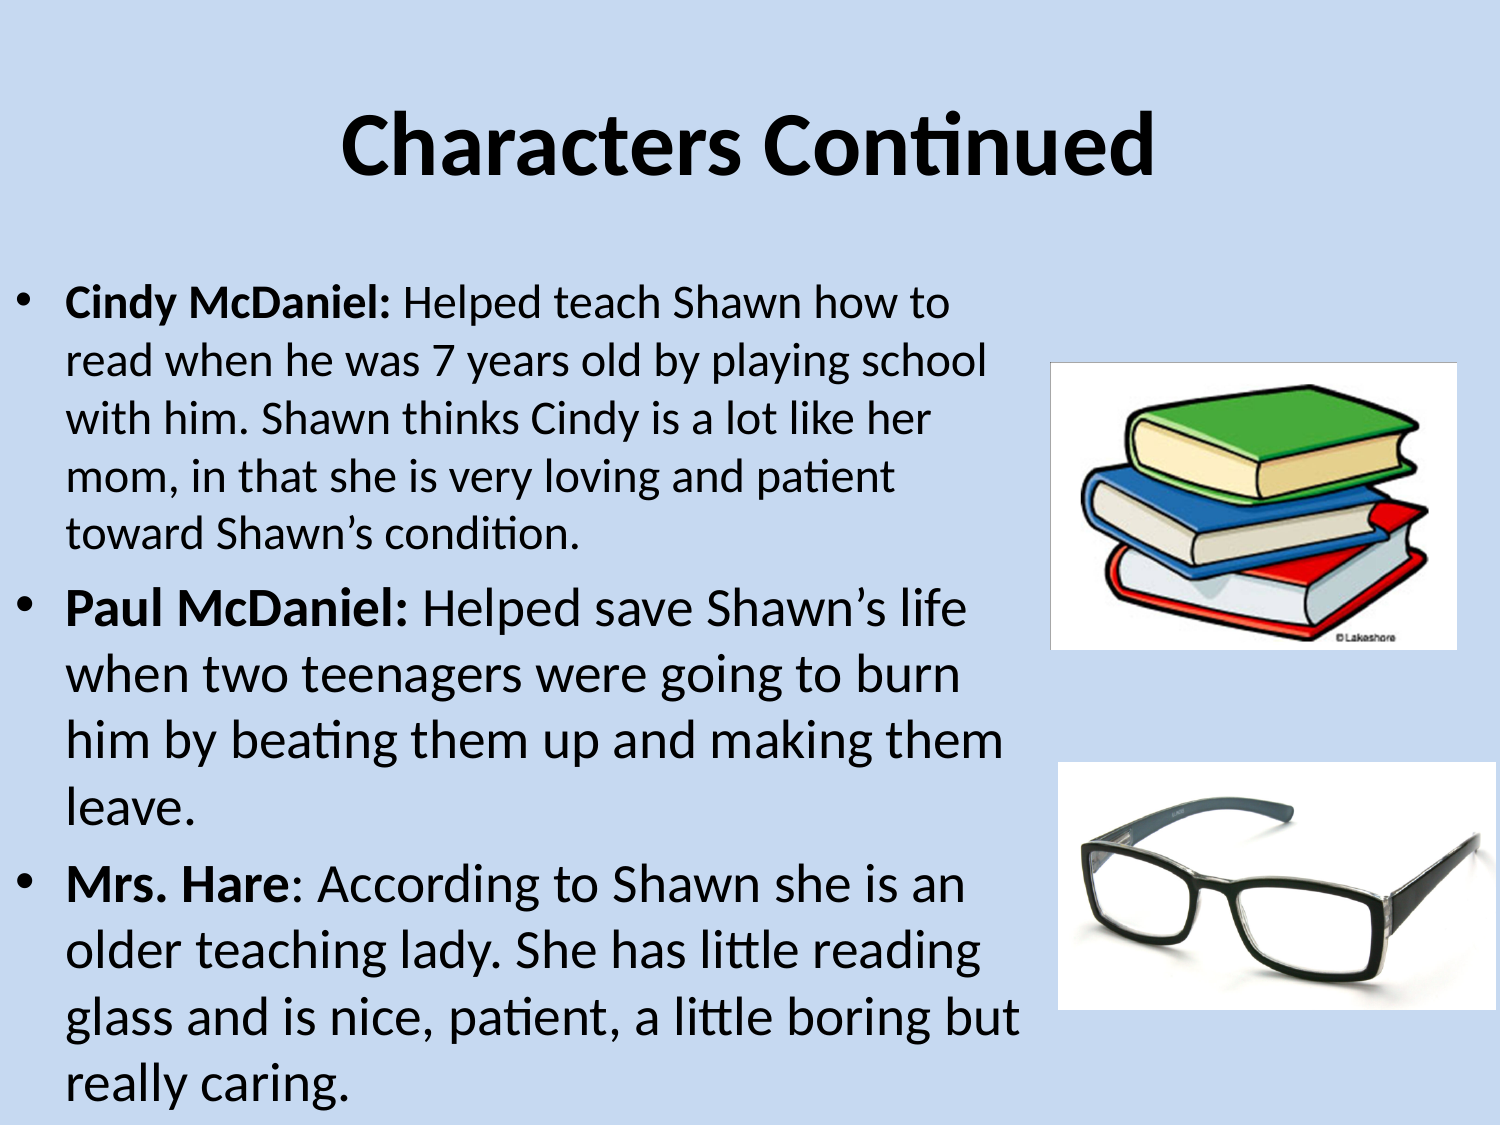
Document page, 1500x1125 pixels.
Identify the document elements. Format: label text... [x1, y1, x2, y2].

title Characters Continued [75, 45, 1425, 233]
list Cindy McDaniel: Helped teach Shawn how to read when he was 7 years old by playing school with him. Shawn thinks Cindy is a lot like her mom, in that she is very loving and patient toward Shawn’s condition. Paul McDaniel: Helped save Shawn’s life when two teenagers were going to burn him by beating them up and making them leave. Mrs. Hare: According to Shawn she is an older teaching lady. She has little reading glass and is nice, patient, a little boring but really caring. [0, 262, 1063, 1125]
picture [1057, 762, 1496, 1010]
picture [1049, 362, 1457, 651]
